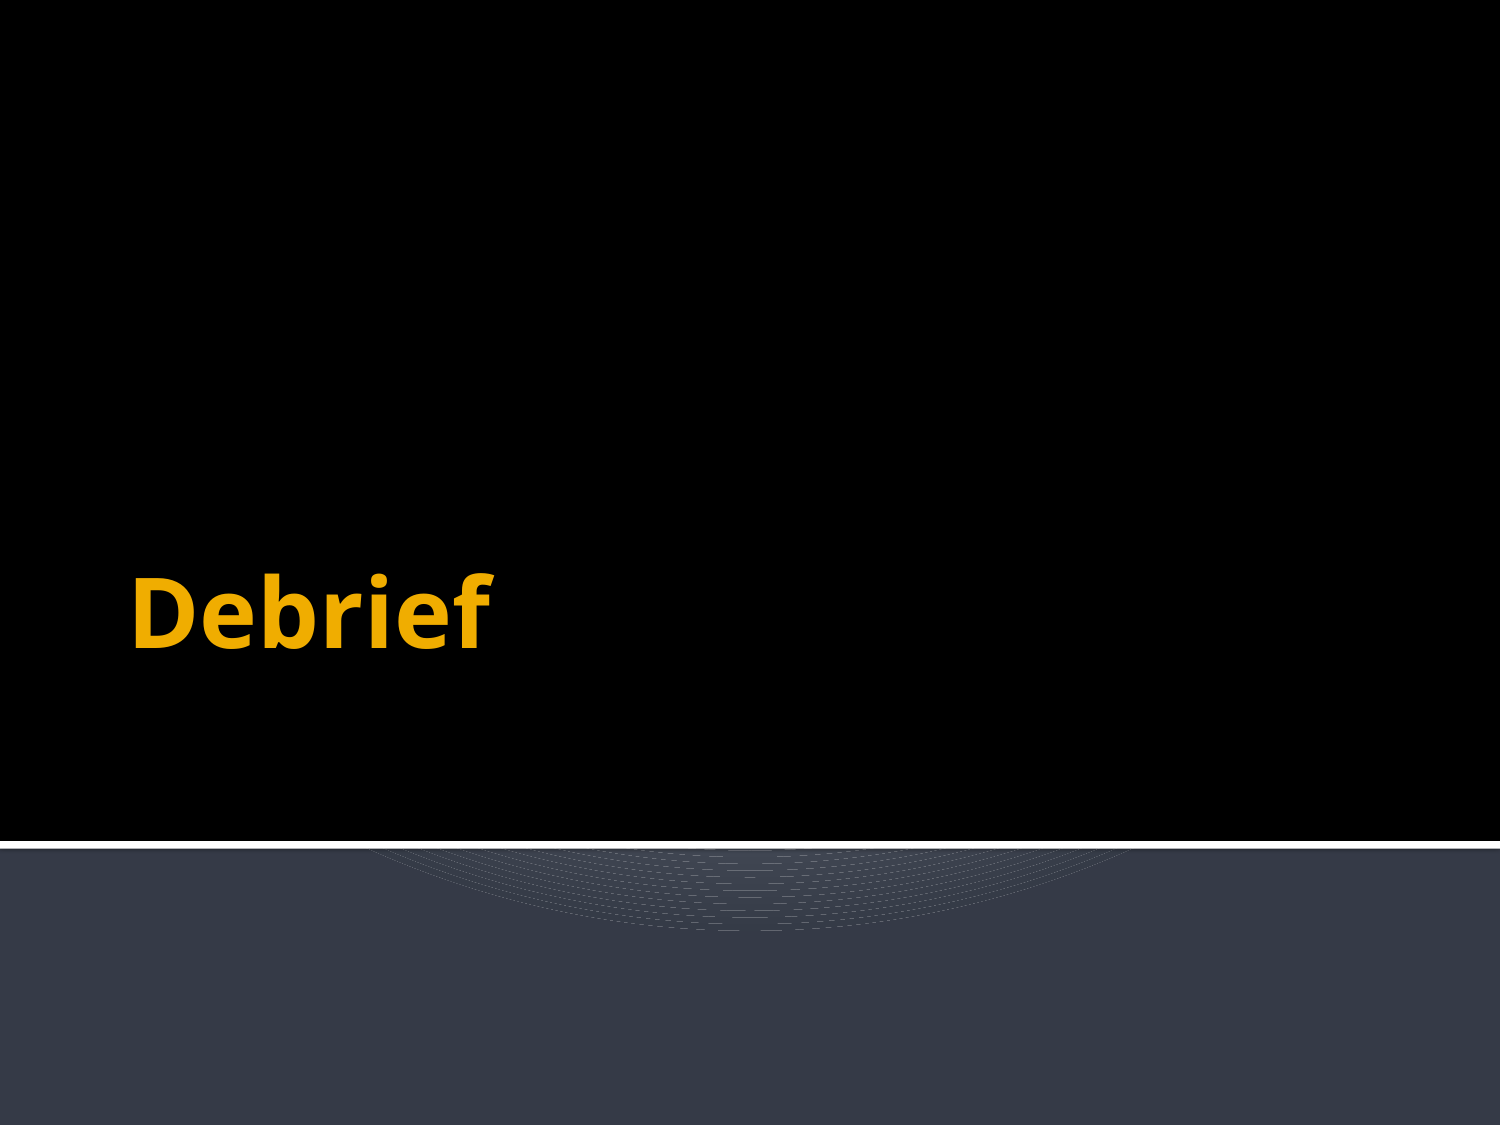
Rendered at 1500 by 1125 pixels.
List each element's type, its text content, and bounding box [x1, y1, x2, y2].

title Debrief [112, 550, 1438, 825]
